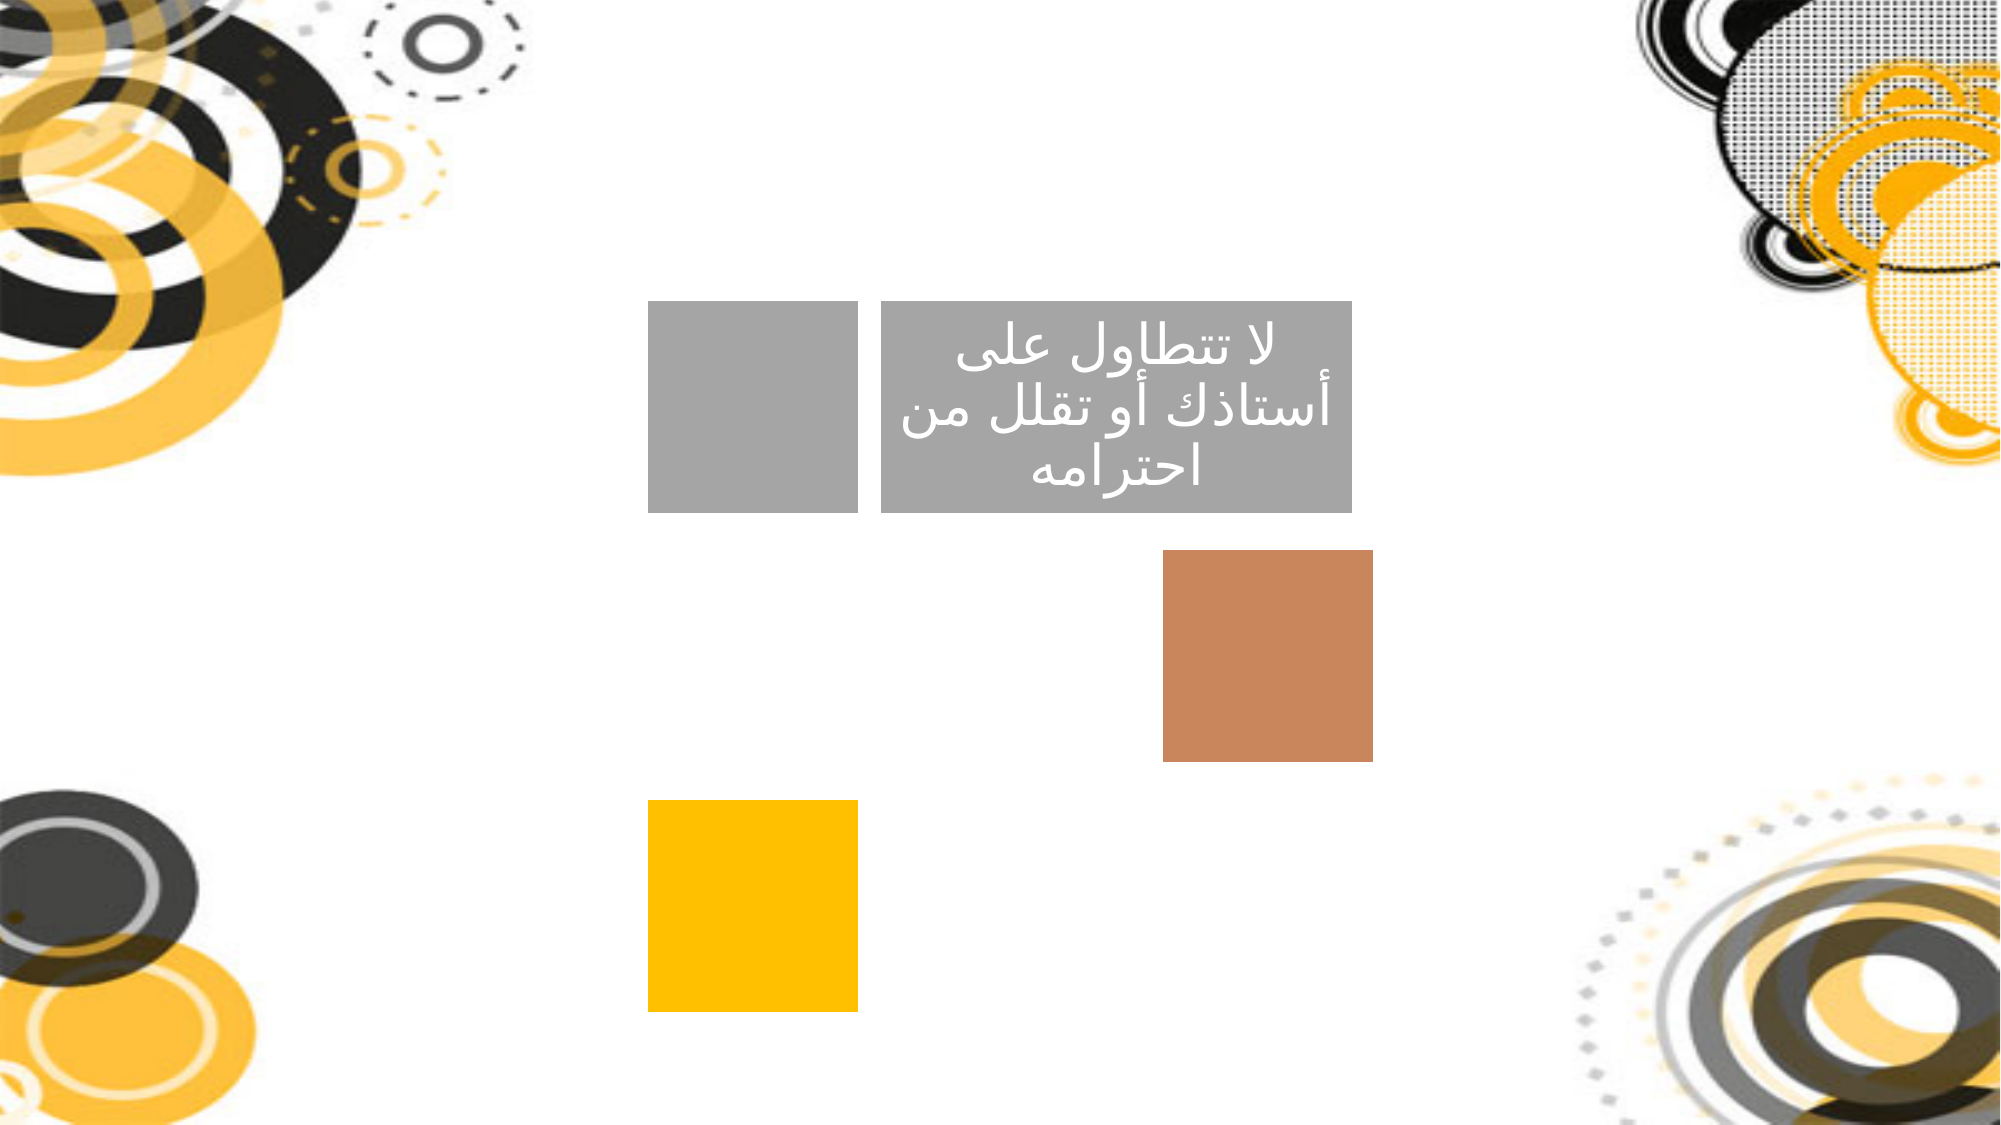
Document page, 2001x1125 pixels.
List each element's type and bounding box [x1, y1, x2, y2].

text_box [646, 299, 1375, 1013]
picture [0, 0, 2001, 1125]
